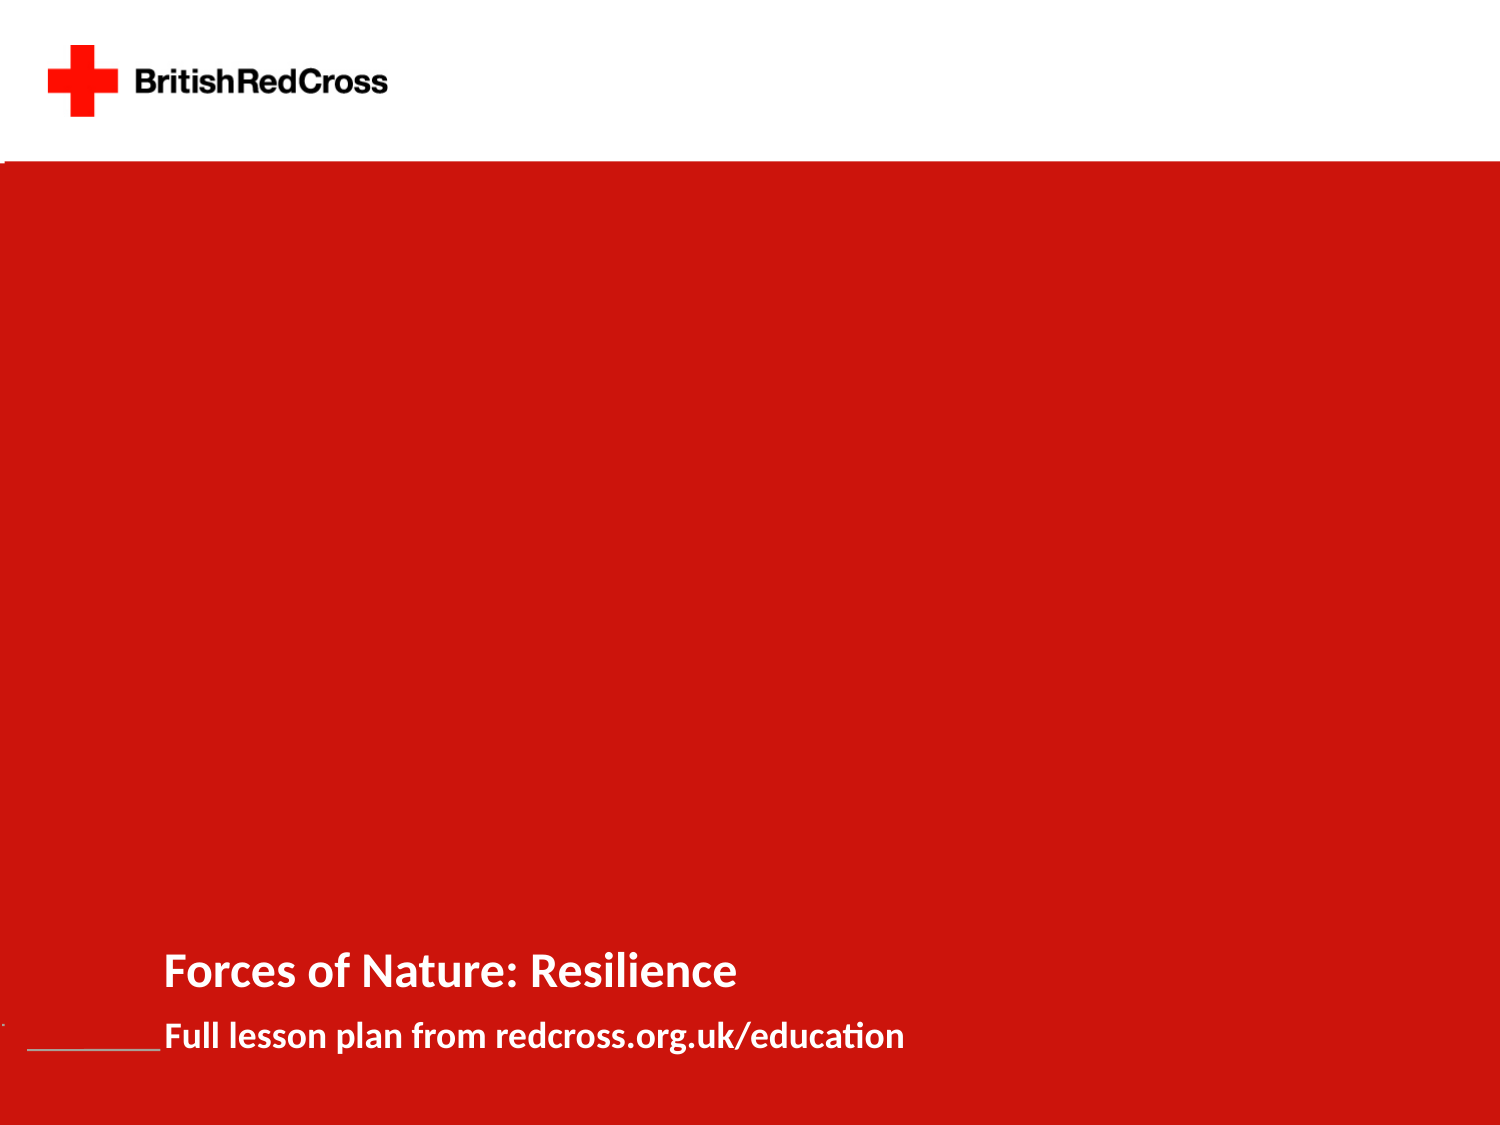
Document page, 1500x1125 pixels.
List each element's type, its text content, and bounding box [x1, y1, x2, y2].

text_box Forces of Nature: Resilience [148, 929, 1400, 1005]
text_box Full lesson plan from redcross.org.uk/education [149, 1005, 1189, 1064]
text_box [4, 161, 1500, 1124]
text_box [0, 163, 1500, 1125]
picture [47, 45, 405, 134]
